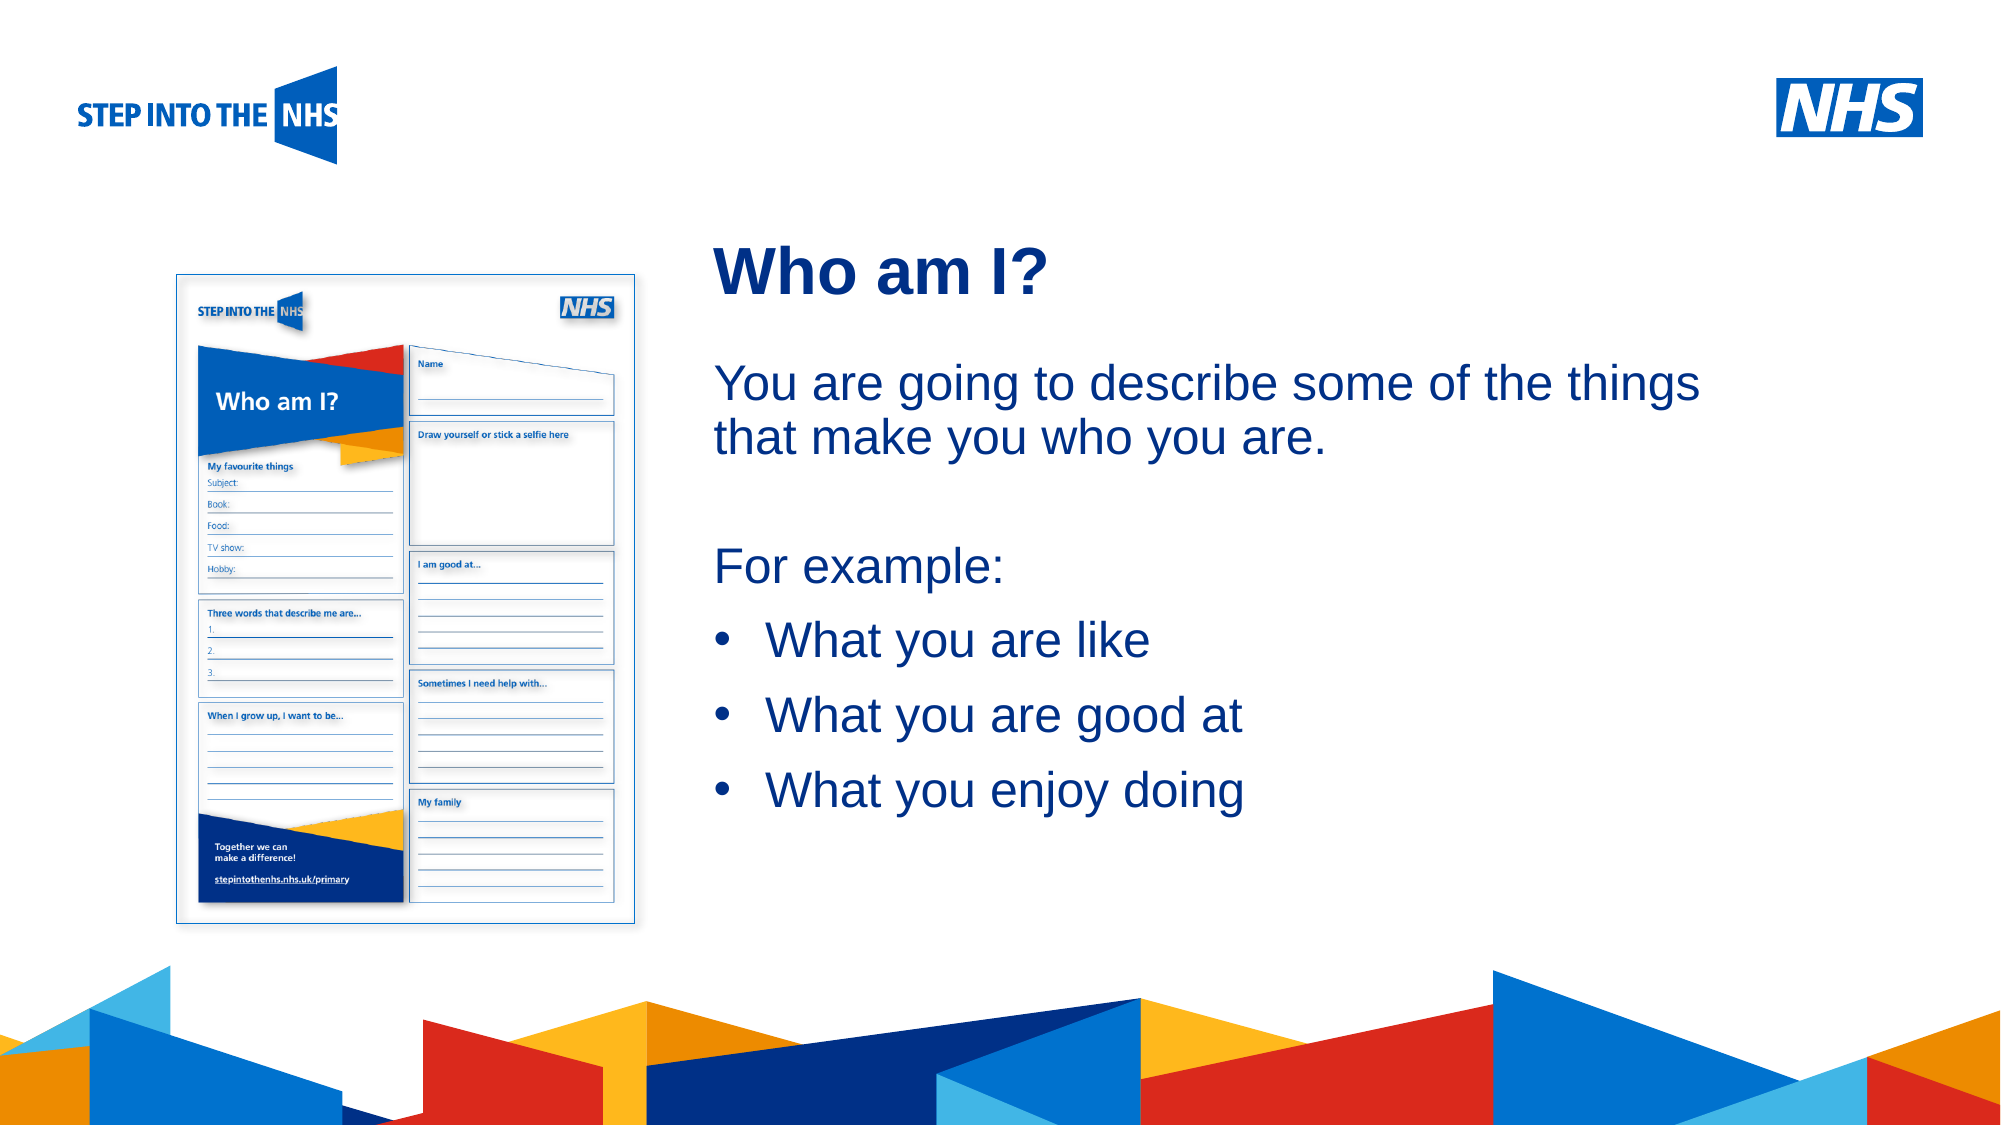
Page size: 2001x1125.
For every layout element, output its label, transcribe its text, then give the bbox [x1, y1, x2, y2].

title Who am I? [713, 237, 1623, 313]
list You are going to describe some of the things that make you who you are. For example: What you are like What you are good at What you enjoy doing [713, 357, 1719, 939]
picture [176, 274, 635, 924]
